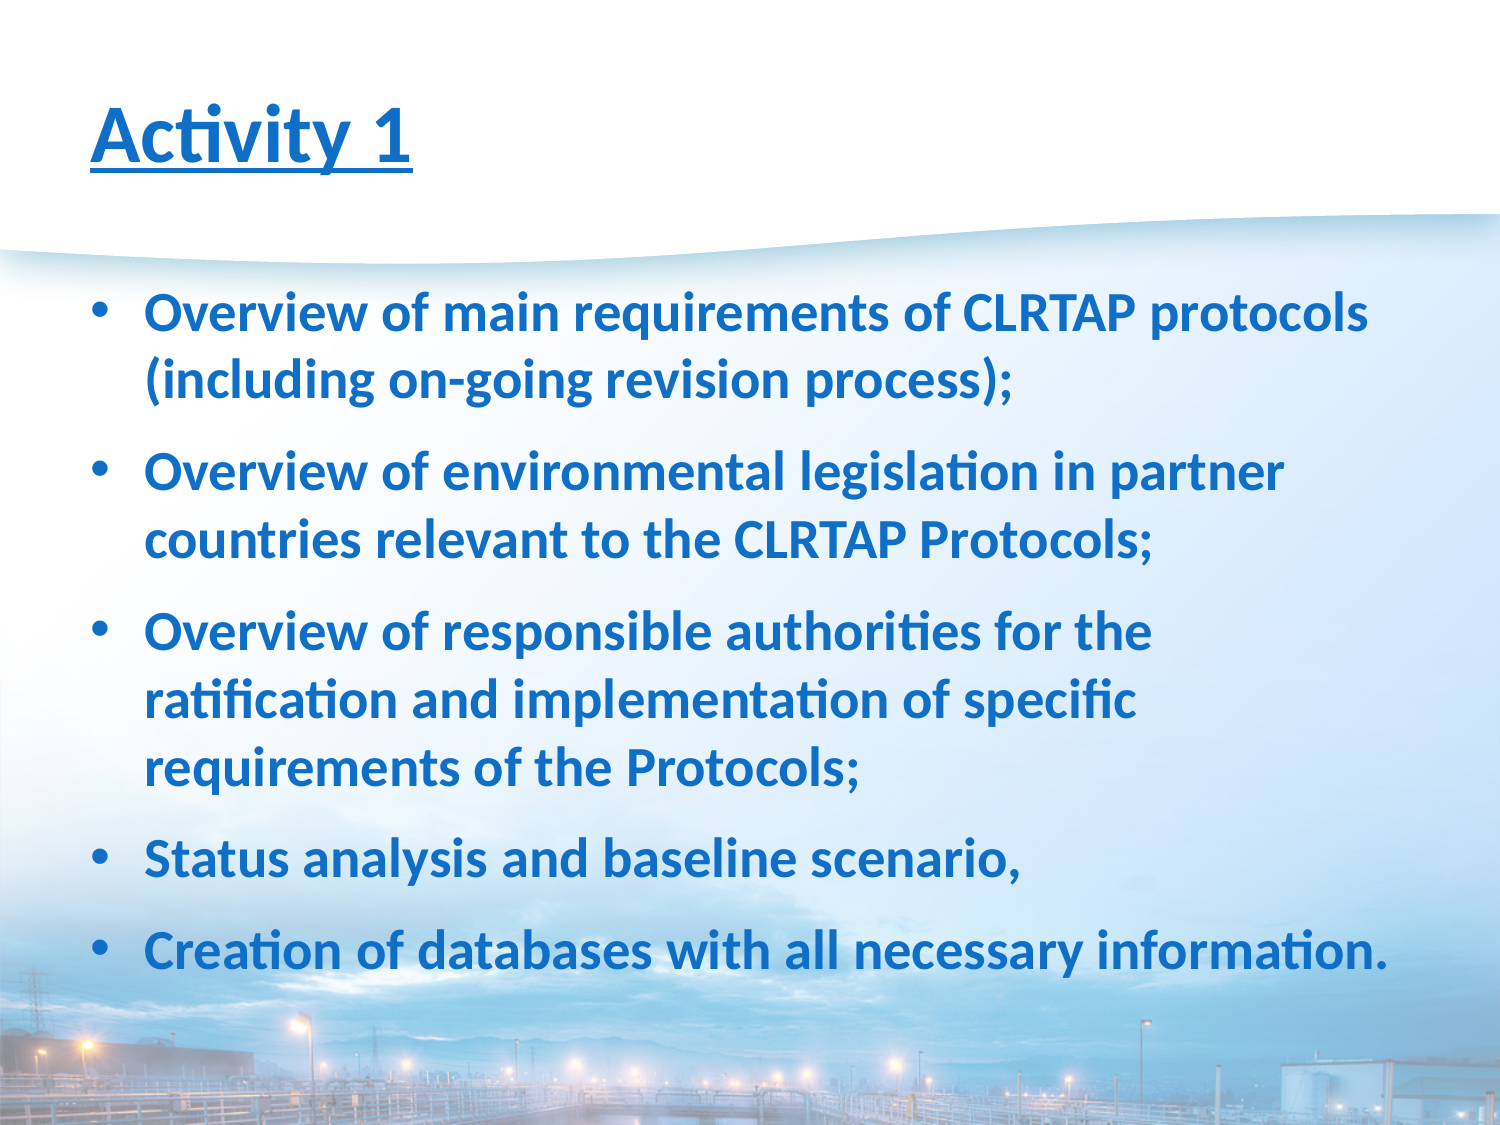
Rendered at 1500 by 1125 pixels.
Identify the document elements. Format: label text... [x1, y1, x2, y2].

list Overview of main requirements of CLRTAP protocols (including on-going revision process); Overview of environmental legislation in partner countries relevant to the CLRTAP Protocols; Overview of responsible authorities for the ratification and implementation of specific requirements of the Protocols; Status analysis and baseline scenario, Creation of databases with all necessary information. [75, 267, 1425, 1047]
title Activity 1 [75, 45, 1483, 233]
picture [0, 215, 1500, 1125]
